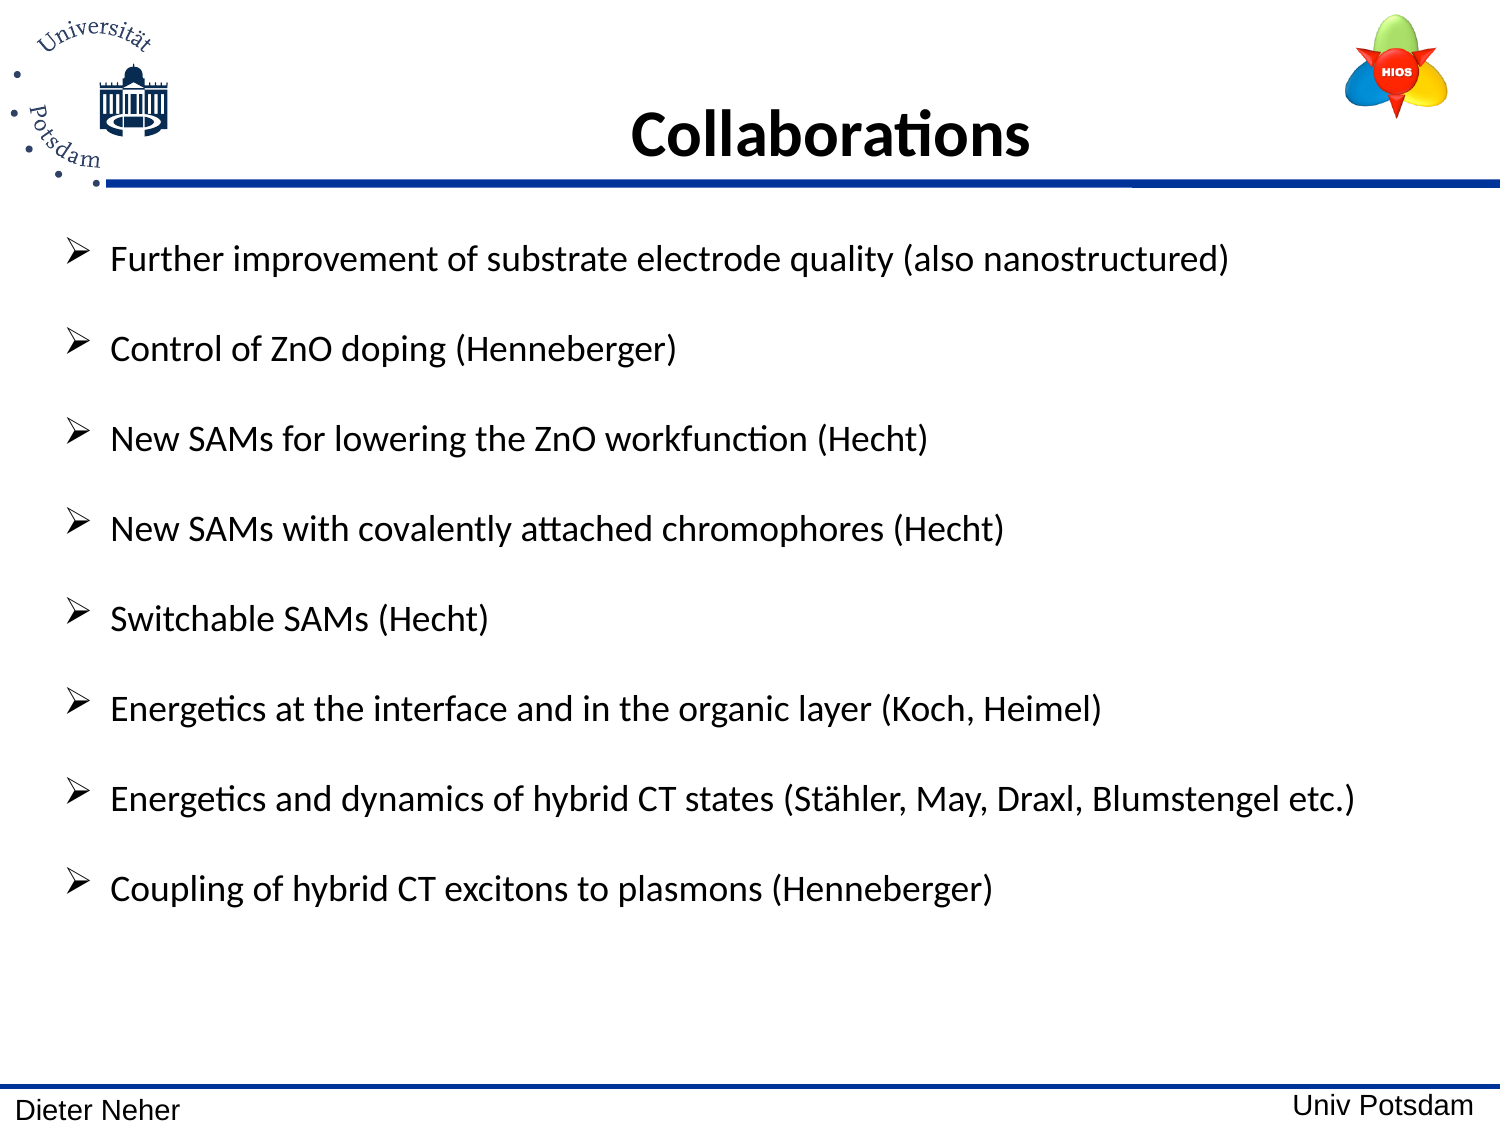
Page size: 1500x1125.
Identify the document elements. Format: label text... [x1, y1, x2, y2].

picture [1335, 14, 1457, 119]
text_box Further improvement of substrate electrode quality (also nanostructured) Control of ZnO doping (Henneberger) New SAMs for lowering the ZnO workfunction (Hecht) New SAMs with covalently attached chromophores (Hecht) Switchable SAMs (Hecht) Energetics at the interface and in the organic layer (Koch, Heimel) Energetics and dynamics of hybrid CT states (Stähler, May, Draxl, Blumstengel etc.) Coupling of hybrid CT excitons to plasmons (Henneberger) [57, 227, 1363, 1005]
title Collaborations [193, 35, 1470, 178]
